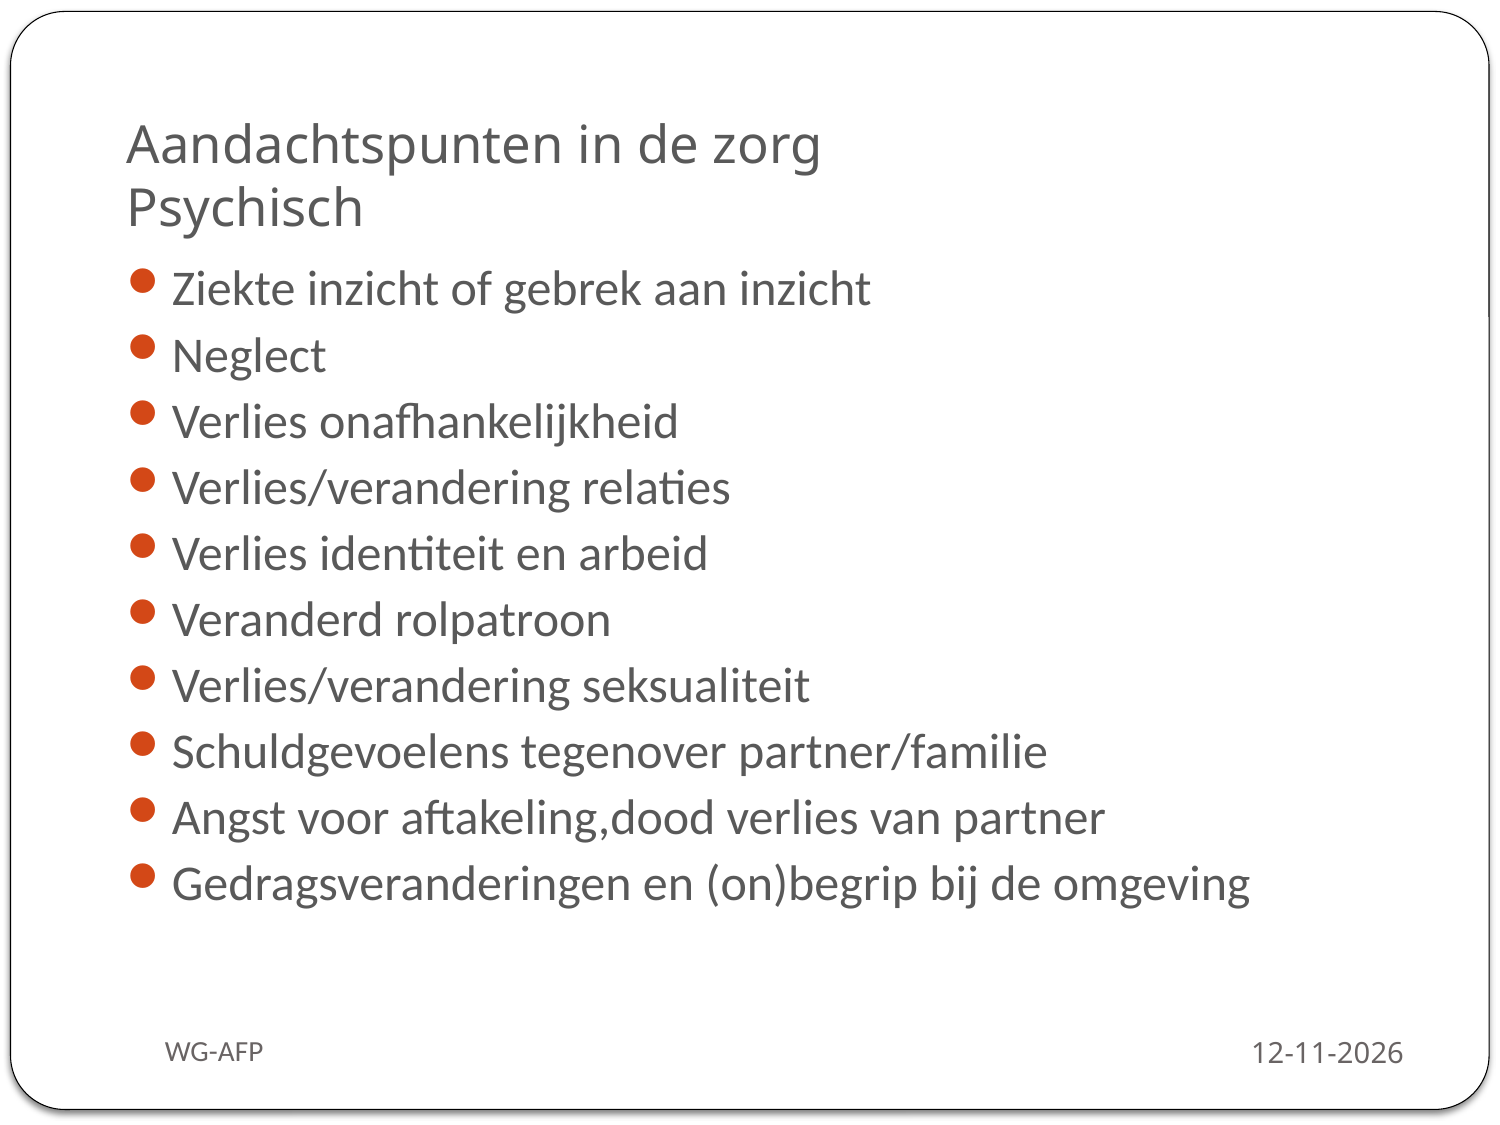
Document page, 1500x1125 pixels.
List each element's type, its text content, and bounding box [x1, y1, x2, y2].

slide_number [1012, 1015, 1419, 1094]
list Ziekte inzicht of gebrek aan inzicht Neglect Verlies onafhankelijkheid Verlies/verandering relaties Verlies identiteit en arbeid Veranderd rolpatroon Verlies/verandering seksualiteit Schuldgevoelens tegenover partner/familie Angst voor aftakeling,dood verlies van partner Gedragsveranderingen en (on)begrip bij de omgeving [112, 255, 1388, 1068]
title Aandachtspunten in de zorg Psychisch [112, 101, 1388, 252]
footer WG-AFP [150, 1012, 800, 1088]
